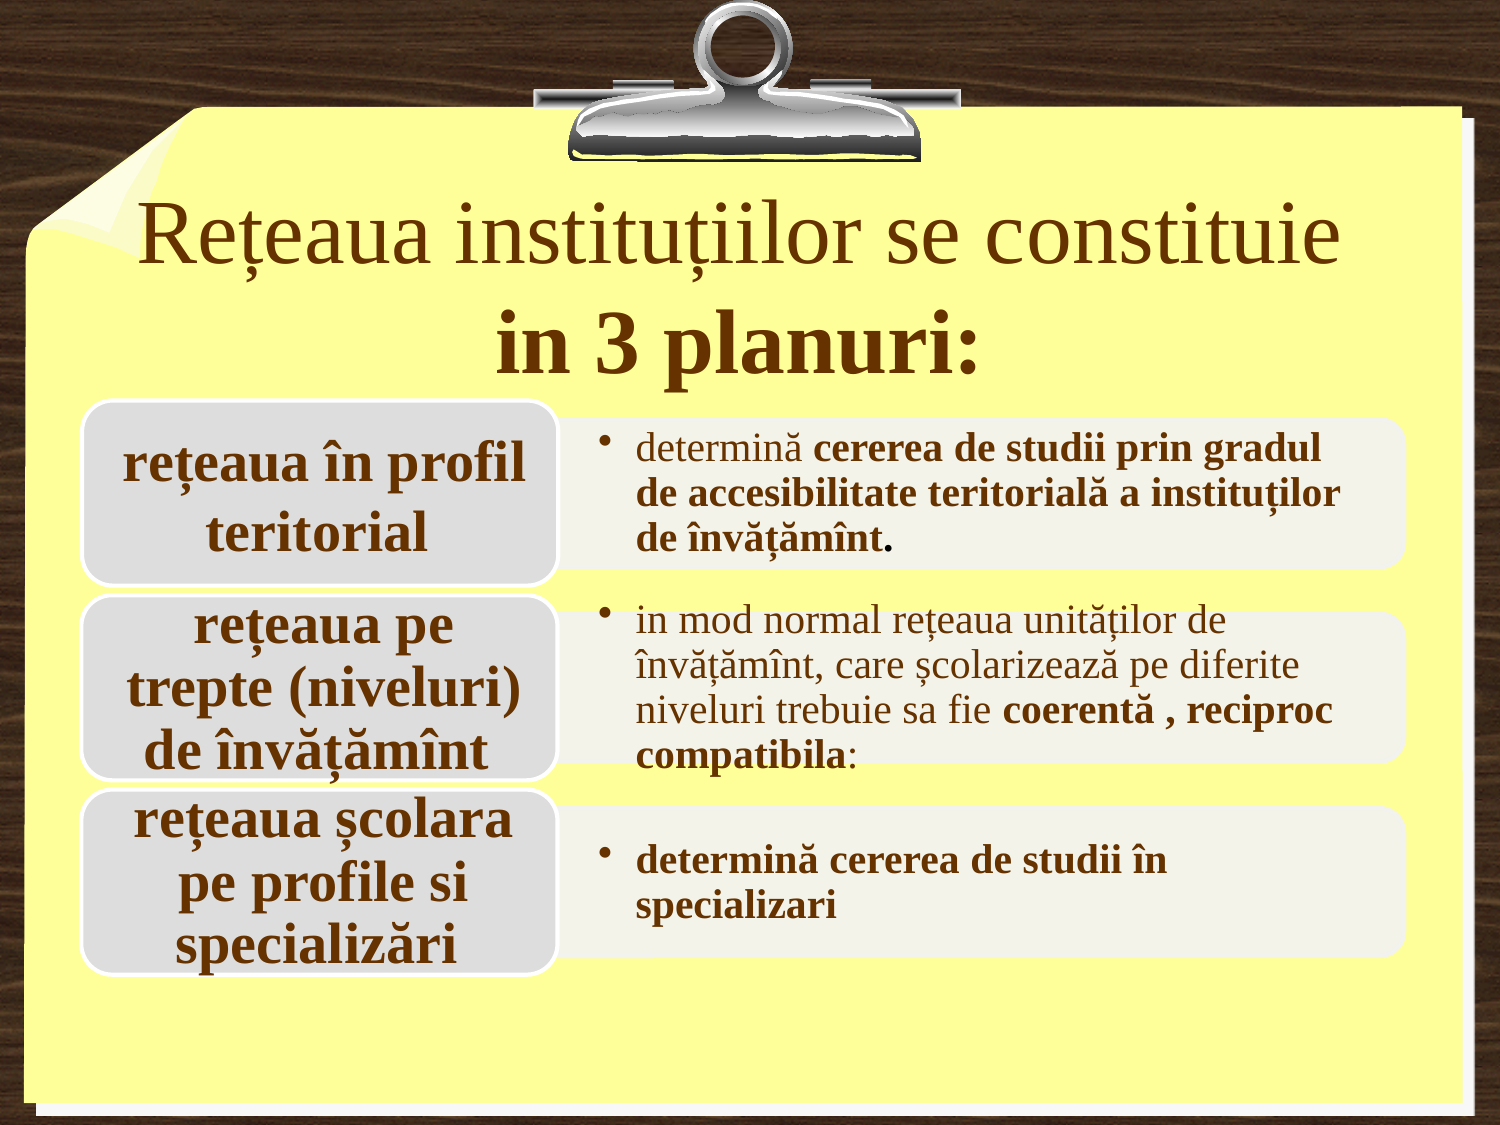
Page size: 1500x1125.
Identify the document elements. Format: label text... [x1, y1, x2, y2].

picture [0, 0, 1500, 1125]
picture [710, 15, 775, 78]
title Rețeaua instituțiilor se constituie in 3 planuri: [77, 175, 1403, 388]
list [80, 400, 1405, 976]
